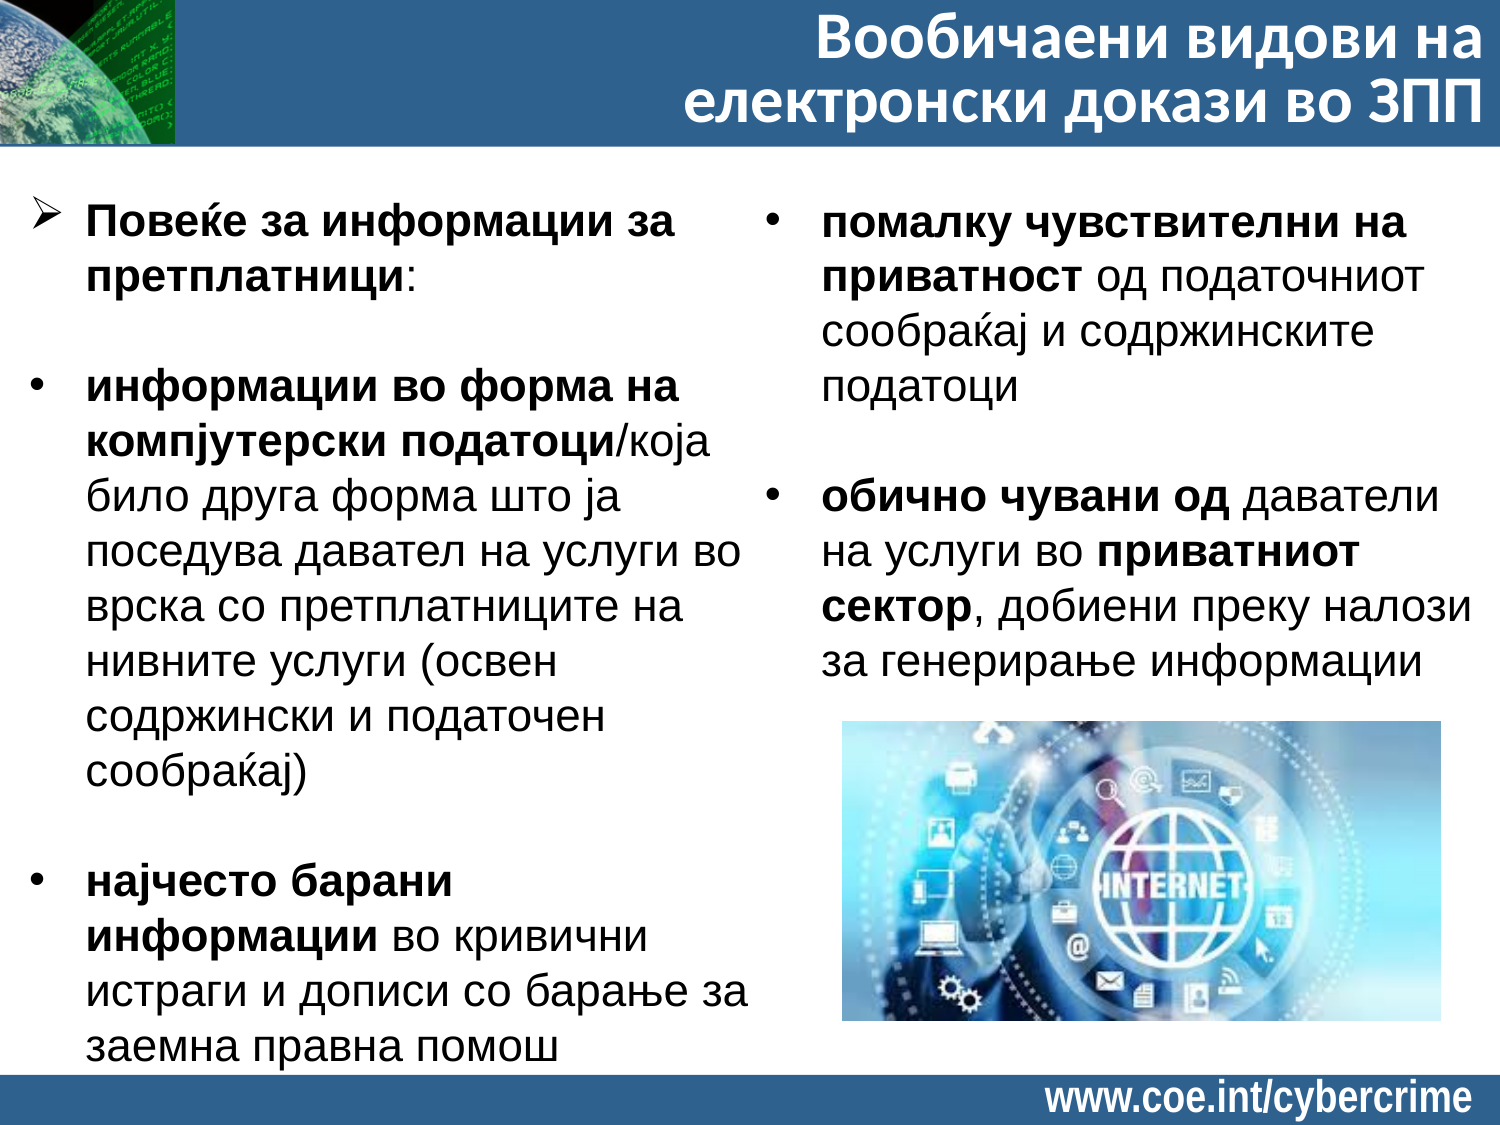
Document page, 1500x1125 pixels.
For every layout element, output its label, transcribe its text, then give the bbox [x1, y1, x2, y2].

text_box [0, 1073, 1030, 1125]
text_box www.coe.int/cybercrime [1030, 1059, 1500, 1125]
picture [841, 721, 1441, 1021]
text_box Вообичаени видови на електронски докази во ЗПП [177, 0, 1500, 149]
picture [0, 0, 175, 144]
text_box Повеќе за информации за претплатници: информации во форма на компјутерски податоци/која било друга форма што ја поседува давател на услуги во врска со претплатниците на нивните услуги (освен содржински и податочен сообраќај) најчесто барани информации во кривични истраги и дописи со барање за заемна правна помош [14, 183, 765, 1079]
text_box помалку чувствителни на приватност од податочниот сообраќај и содржинските податоци обично чувани од даватели на услуги во приватниот сектор, добиени преку налози за генерирање информации [765, 183, 1500, 694]
